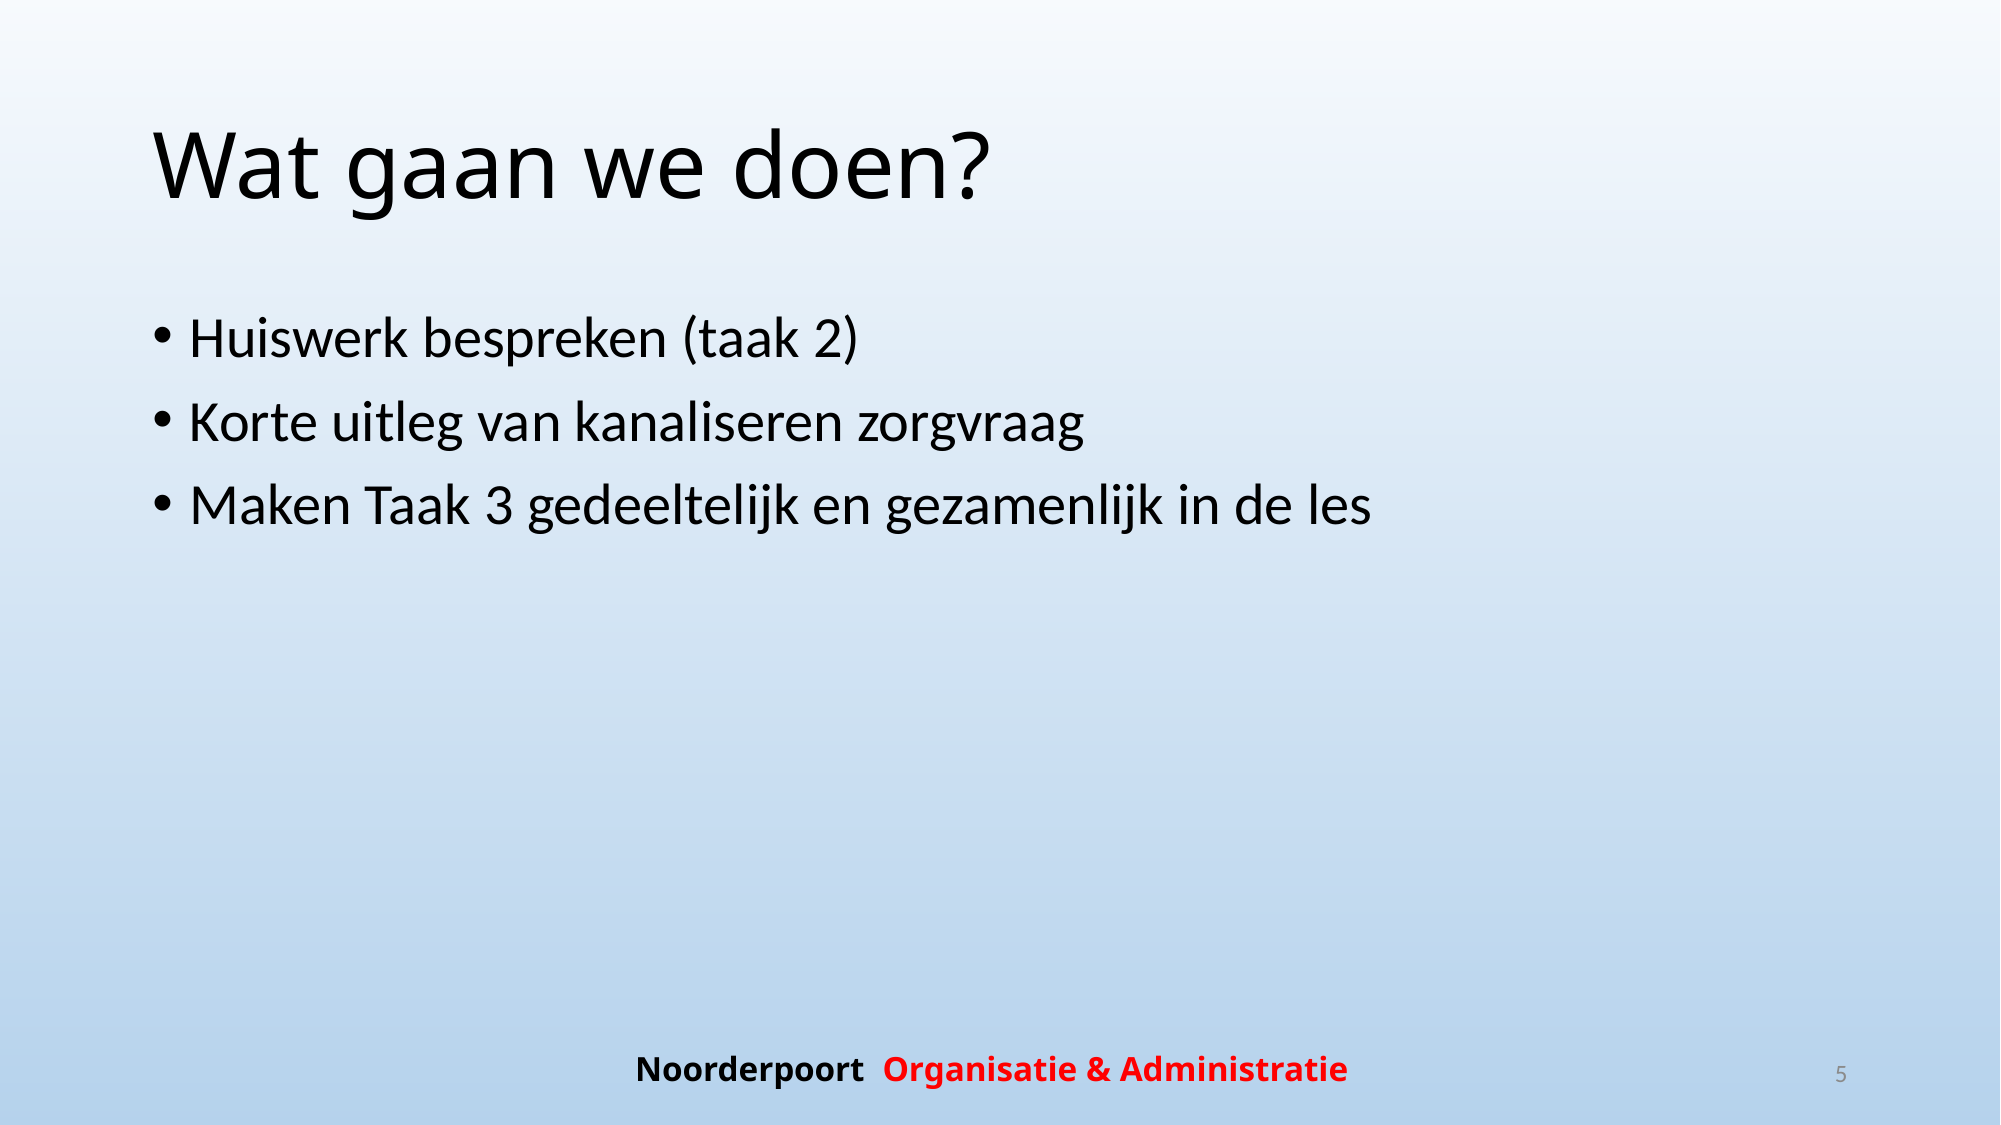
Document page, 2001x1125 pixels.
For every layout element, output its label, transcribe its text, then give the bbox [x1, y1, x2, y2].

list Huiswerk bespreken (taak 2) Korte uitleg van kanaliseren zorgvraag Maken Taak 3 gedeeltelijk en gezamenlijk in de les [137, 299, 1863, 1014]
slide_number 5 [1412, 1042, 1863, 1103]
title Wat gaan we doen? [137, 59, 1863, 278]
footer Noorderpoort Organisatie & Administratie [249, 1038, 1770, 1099]
